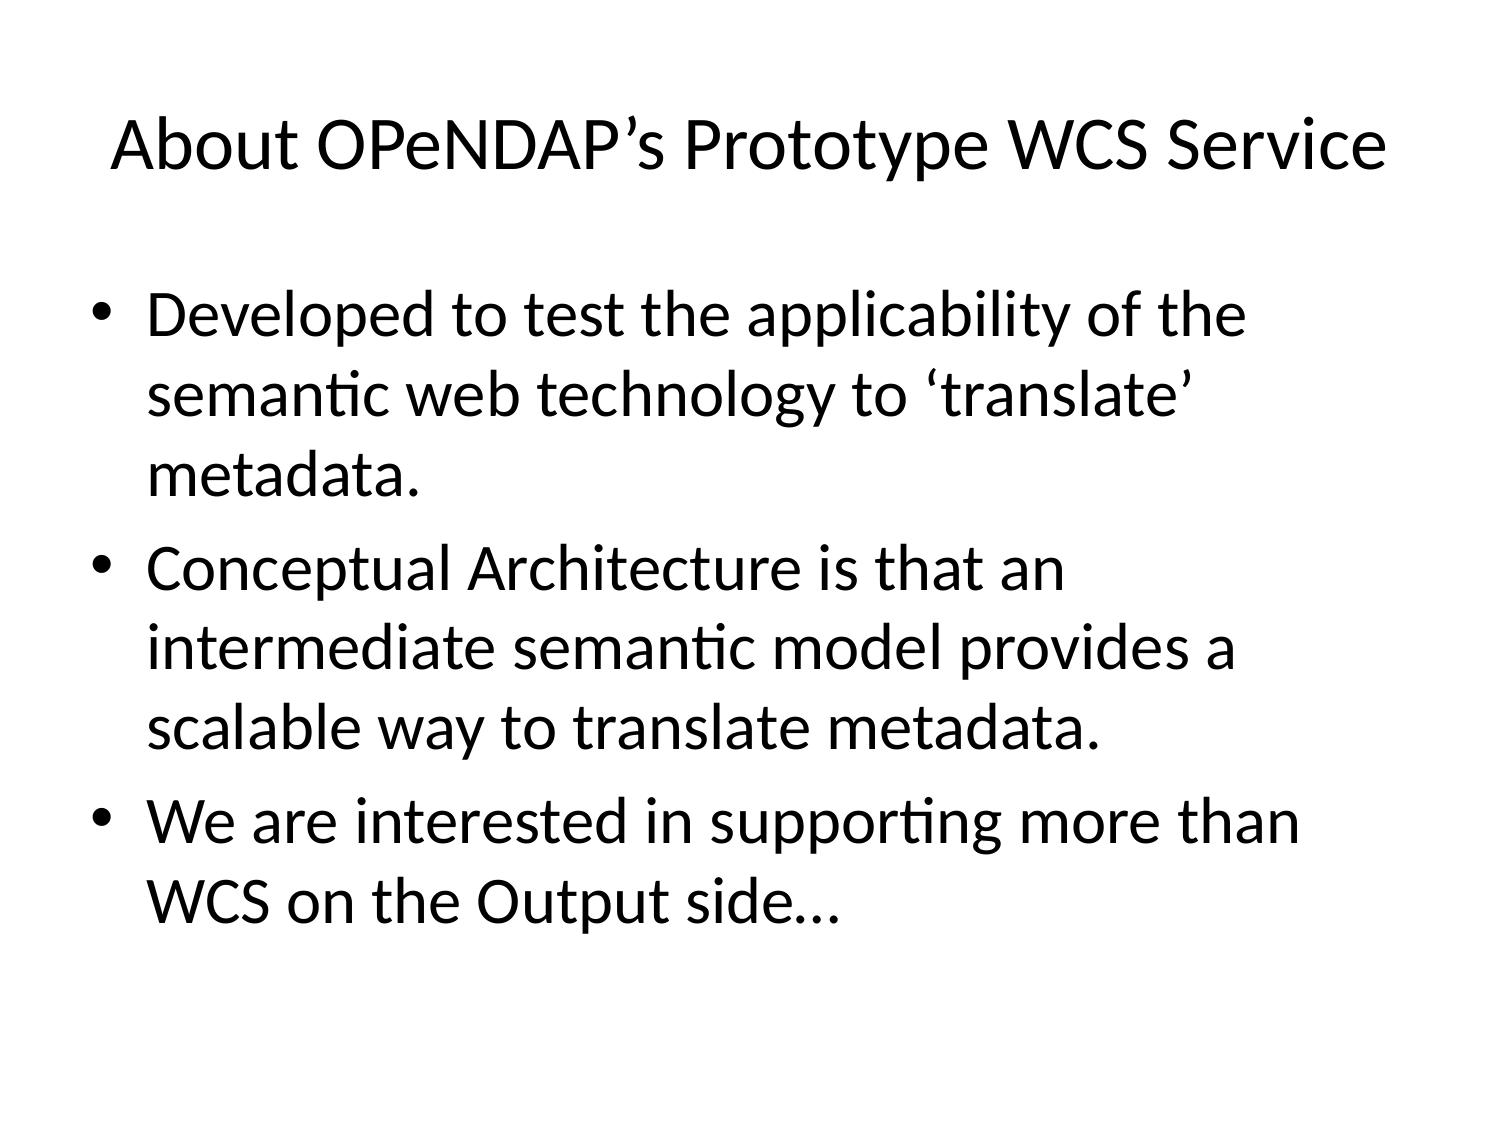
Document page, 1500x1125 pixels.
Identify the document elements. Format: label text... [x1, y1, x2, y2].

title About OPeNDAP’s Prototype WCS Service [75, 45, 1425, 233]
list Developed to test the applicability of the semantic web technology to ‘translate’ metadata. Conceptual Architecture is that an intermediate semantic model provides a scalable way to translate metadata. We are interested in supporting more than WCS on the Output side… [75, 262, 1425, 1005]
